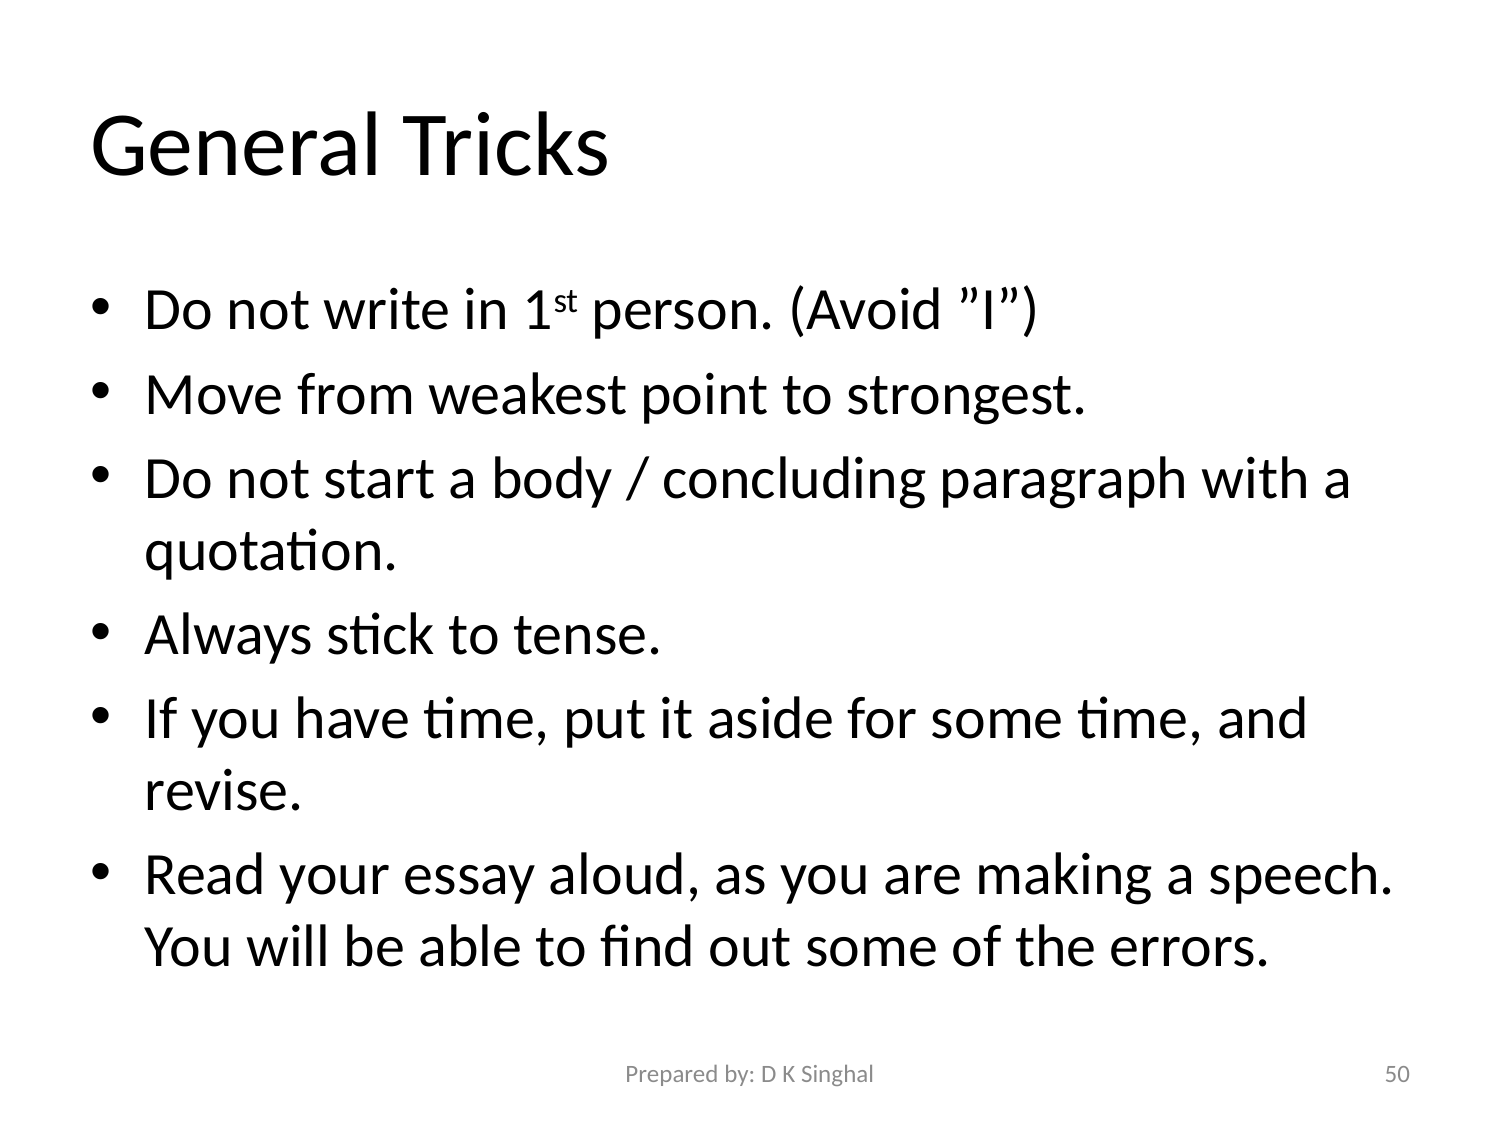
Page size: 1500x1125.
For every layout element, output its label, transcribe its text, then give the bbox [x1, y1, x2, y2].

title General Tricks [75, 45, 1425, 233]
footer Prepared by: D K Singhal [512, 1042, 988, 1103]
list Do not write in 1st person. (Avoid ”I”) Move from weakest point to strongest. Do not start a body / concluding paragraph with a quotation. Always stick to tense. If you have time, put it aside for some time, and revise. Read your essay aloud, as you are making a speech. You will be able to find out some of the errors. [75, 262, 1425, 1005]
slide_number 50 [1074, 1042, 1425, 1103]
